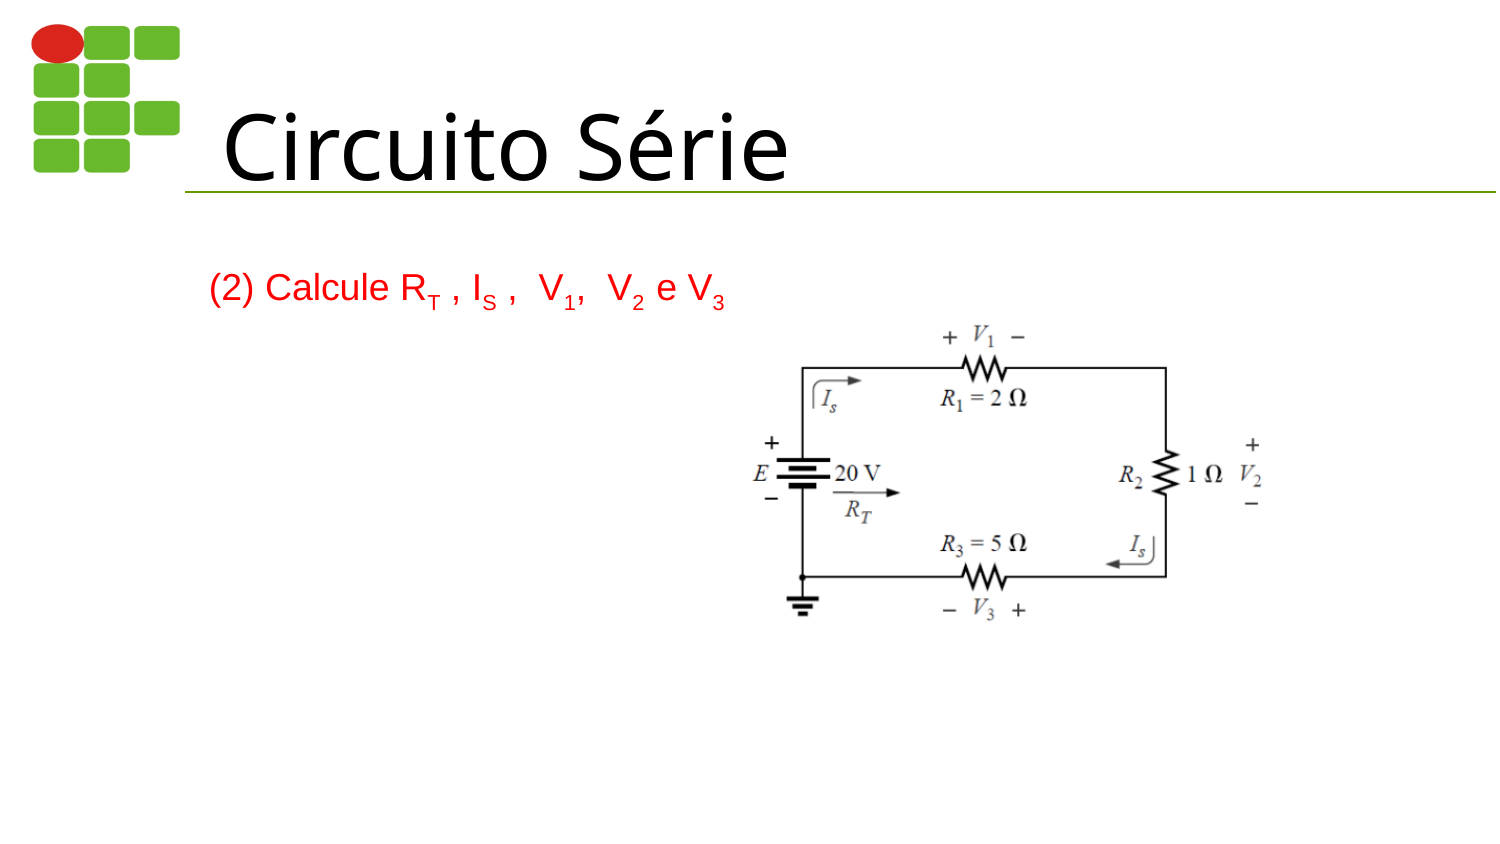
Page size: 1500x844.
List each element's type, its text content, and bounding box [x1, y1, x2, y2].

picture [732, 314, 1280, 640]
text_box (2) Calcule RT , IS , V1, V2 e V3 [193, 248, 1469, 324]
picture [29, 23, 182, 174]
title Circuito Série [206, 26, 1468, 207]
